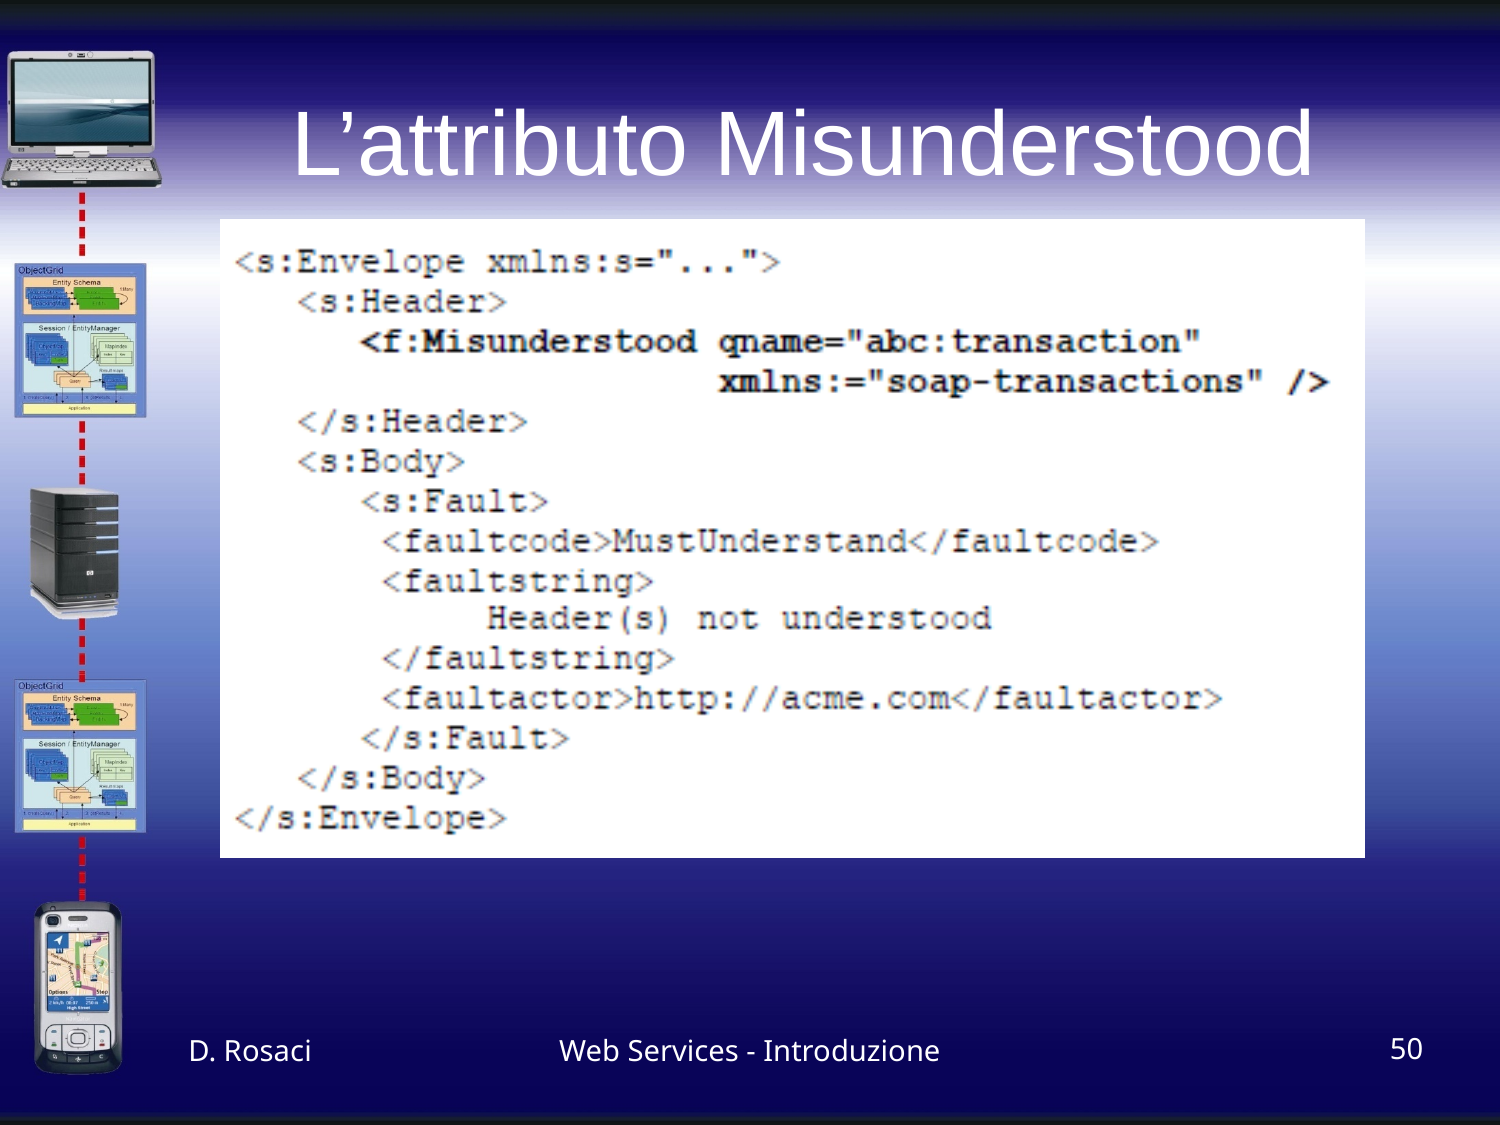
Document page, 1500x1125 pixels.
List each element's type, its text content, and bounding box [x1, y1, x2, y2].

picture [0, 0, 1500, 1125]
slide_number D. Rosaci [74, 1024, 426, 1103]
title L’attributo Misunderstood [182, 44, 1426, 233]
footer Web Services - Introduzione [512, 1024, 988, 1103]
